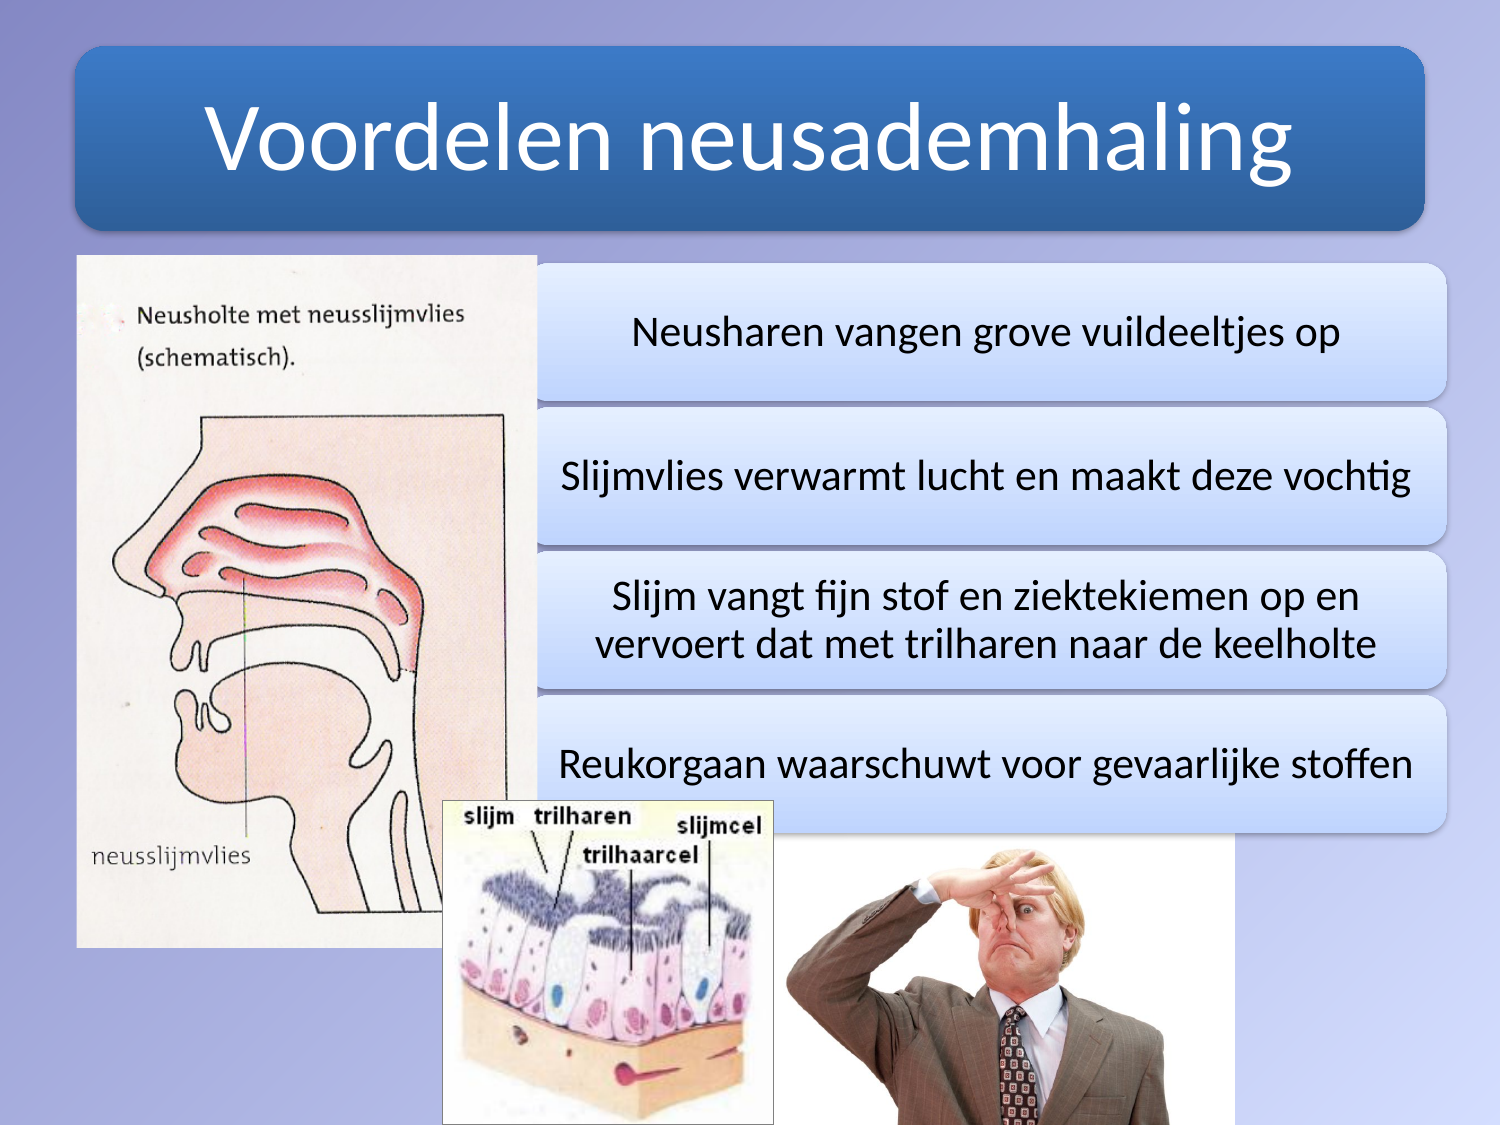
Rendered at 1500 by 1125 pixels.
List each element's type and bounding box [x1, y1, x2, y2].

picture [76, 255, 1235, 1125]
list [541, 262, 1448, 835]
text_box [74, 44, 1426, 233]
